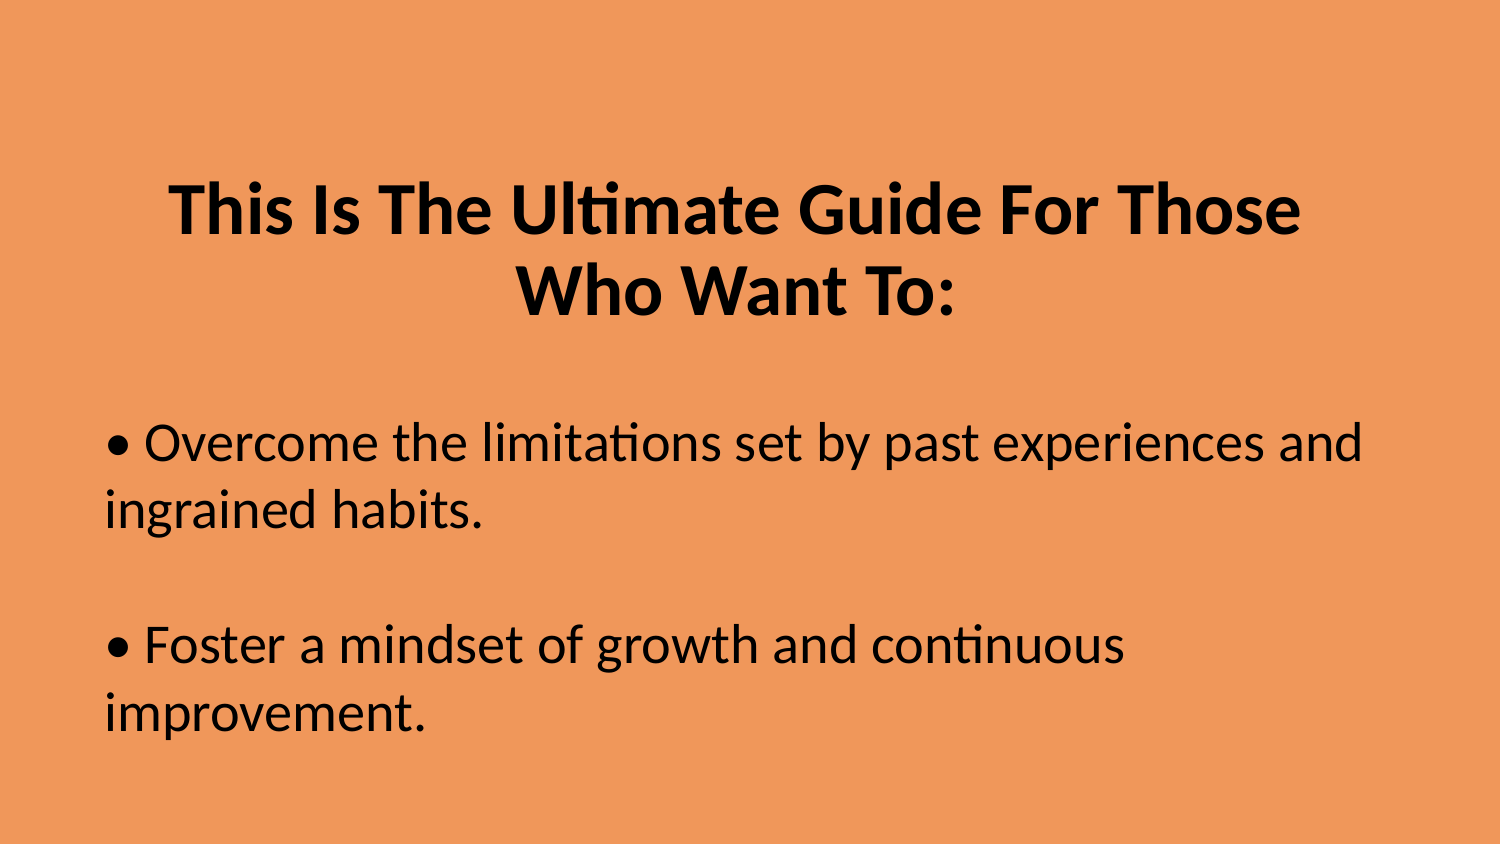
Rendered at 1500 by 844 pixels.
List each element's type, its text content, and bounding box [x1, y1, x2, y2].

text_box • Overcome the limitations set by past experiences and ingrained habits. • Foster a mindset of growth and continuous improvement. [89, 397, 1427, 750]
list This Is The Ultimate Guide For Those Who Want To: [89, 162, 1384, 354]
